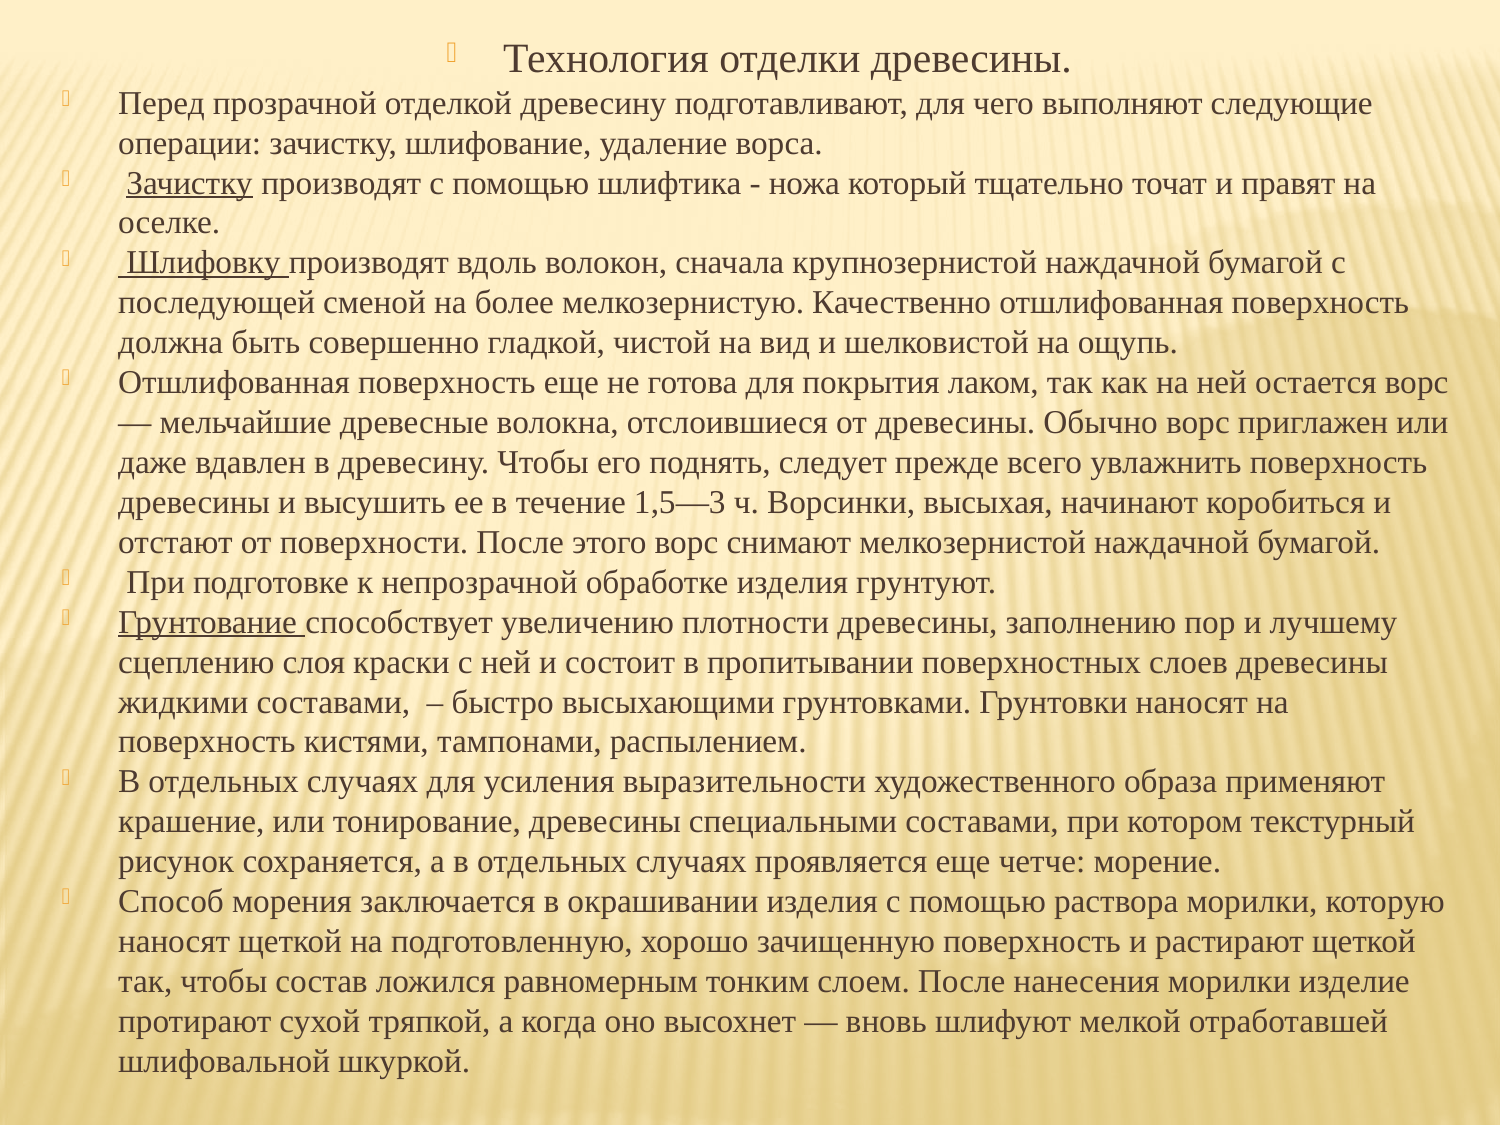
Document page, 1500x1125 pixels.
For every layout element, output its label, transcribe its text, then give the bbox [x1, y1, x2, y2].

list Технология отделки древесины. Перед прозрачной отделкой древесину подготавливают, для чего выполняют следующие операции: зачистку, шлифование, удаление ворса. Зачистку производят с помощью шлифтика - ножа который тщательно точат и правят на оселке. Шлифовку производят вдоль волокон, сначала крупнозернистой наждачной бумагой с последующей сменой на более мелкозернистую. Качественно отшлифованная поверхность должна быть совершенно гладкой, чистой на вид и шелковистой на ощупь. Отшлифованная поверхность еще не готова для покрытия лаком, так как на ней остается ворс — мельчайшие древесные волокна, отслоившиеся от древесины. Обычно ворс приглажен или даже вдавлен в древесину. Чтобы его поднять, следует прежде всего увлажнить поверхность древесины и высушить ее в течение 1,5—3 ч. Ворсинки, высыхая, начинают коробиться и отстают от поверхности. После этого ворс снимают мелкозернистой наждачной бумагой. При подготовке к непрозрачной обработке изделия грунтуют. Грунтование способствует увеличению плотности древесины, заполнению пор и лучшему сцеплению слоя краски с ней и состоит в пропитывании поверхностных слоев древесины жидкими составами, – быстро высыхающими грунтовками. Грунтовки наносят на поверхность кистями, тампонами, распылением. В отдельных случаях для усиления выразительности художественного образа применяют крашение, или тонирование, древесины специальными составами, при котором текстурный рисунок сохраняется, а в отдельных случаях проявляется еще четче: морение. Способ морения заключается в окрашивании изделия с помощью раствора морилки, которую наносят щеткой на подготовленную, хорошо зачищенную поверхность и растирают щеткой так, чтобы состав ложился равномерным тонким слоем. После нанесения морилки изделие протирают сухой тряпкой, а когда оно высохнет — вновь шлифуют мелкой отработавшей шлифовальной шкуркой. [46, 23, 1473, 1079]
